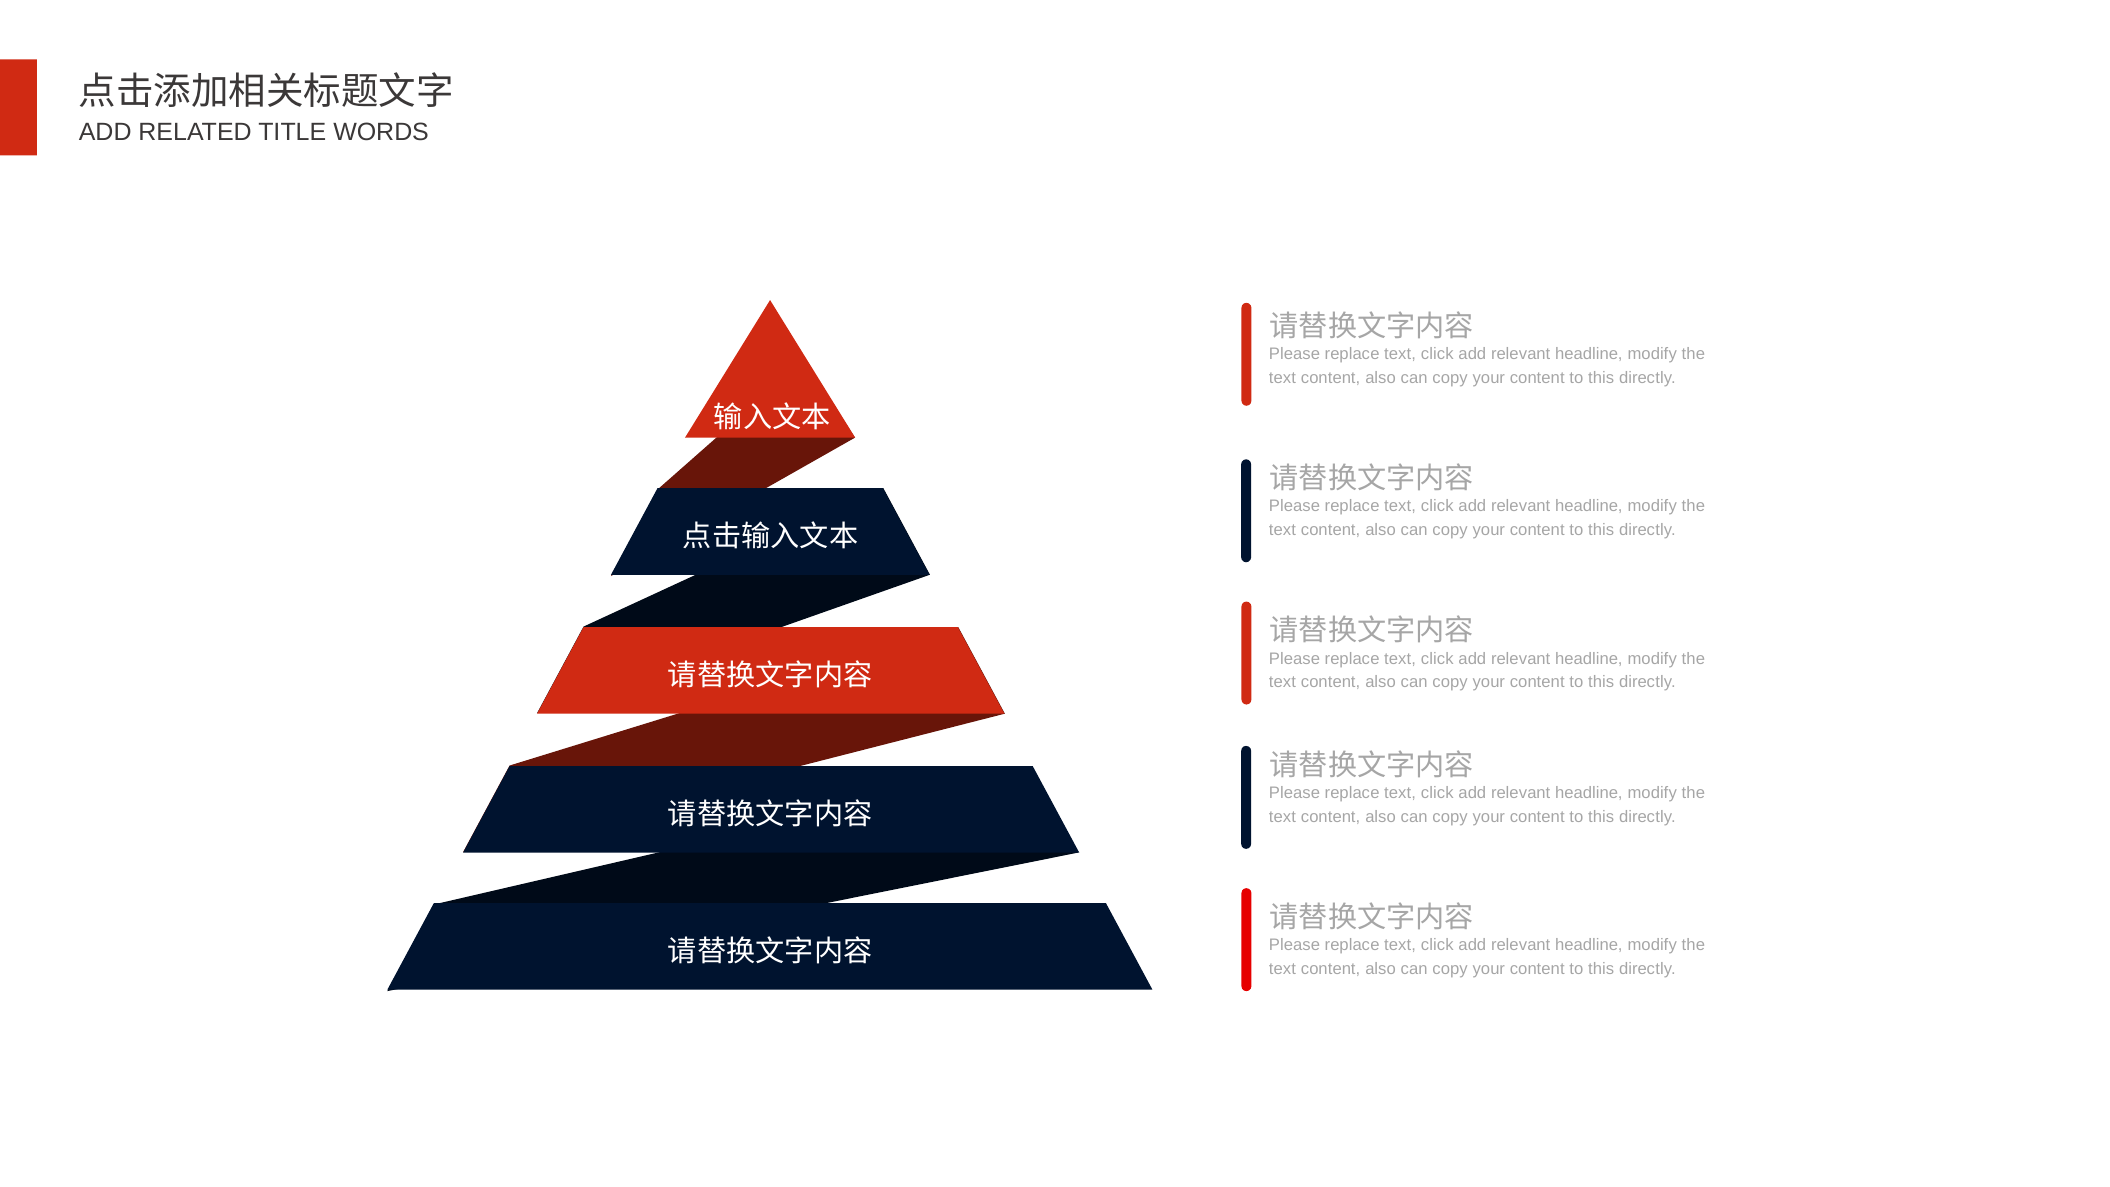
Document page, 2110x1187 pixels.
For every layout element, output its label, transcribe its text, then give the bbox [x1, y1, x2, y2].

text_box [1240, 458, 1253, 564]
text_box [1240, 600, 1253, 706]
text_box [659, 448, 837, 488]
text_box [1268, 300, 1712, 386]
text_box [536, 627, 1005, 714]
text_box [463, 766, 1080, 853]
text_box ADD RELATED TITLE WORDS [62, 107, 446, 154]
text_box [509, 714, 1004, 766]
text_box [440, 853, 1077, 903]
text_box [387, 903, 1153, 990]
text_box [1268, 891, 1712, 977]
text_box [583, 575, 930, 627]
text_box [1268, 738, 1712, 825]
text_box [1268, 604, 1712, 690]
text_box [1240, 301, 1253, 407]
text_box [684, 300, 857, 448]
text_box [610, 488, 930, 575]
text_box [1240, 744, 1253, 850]
text_box [1240, 886, 1253, 993]
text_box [1268, 452, 1712, 538]
text_box 点击添加相关标题文字 [62, 59, 470, 121]
